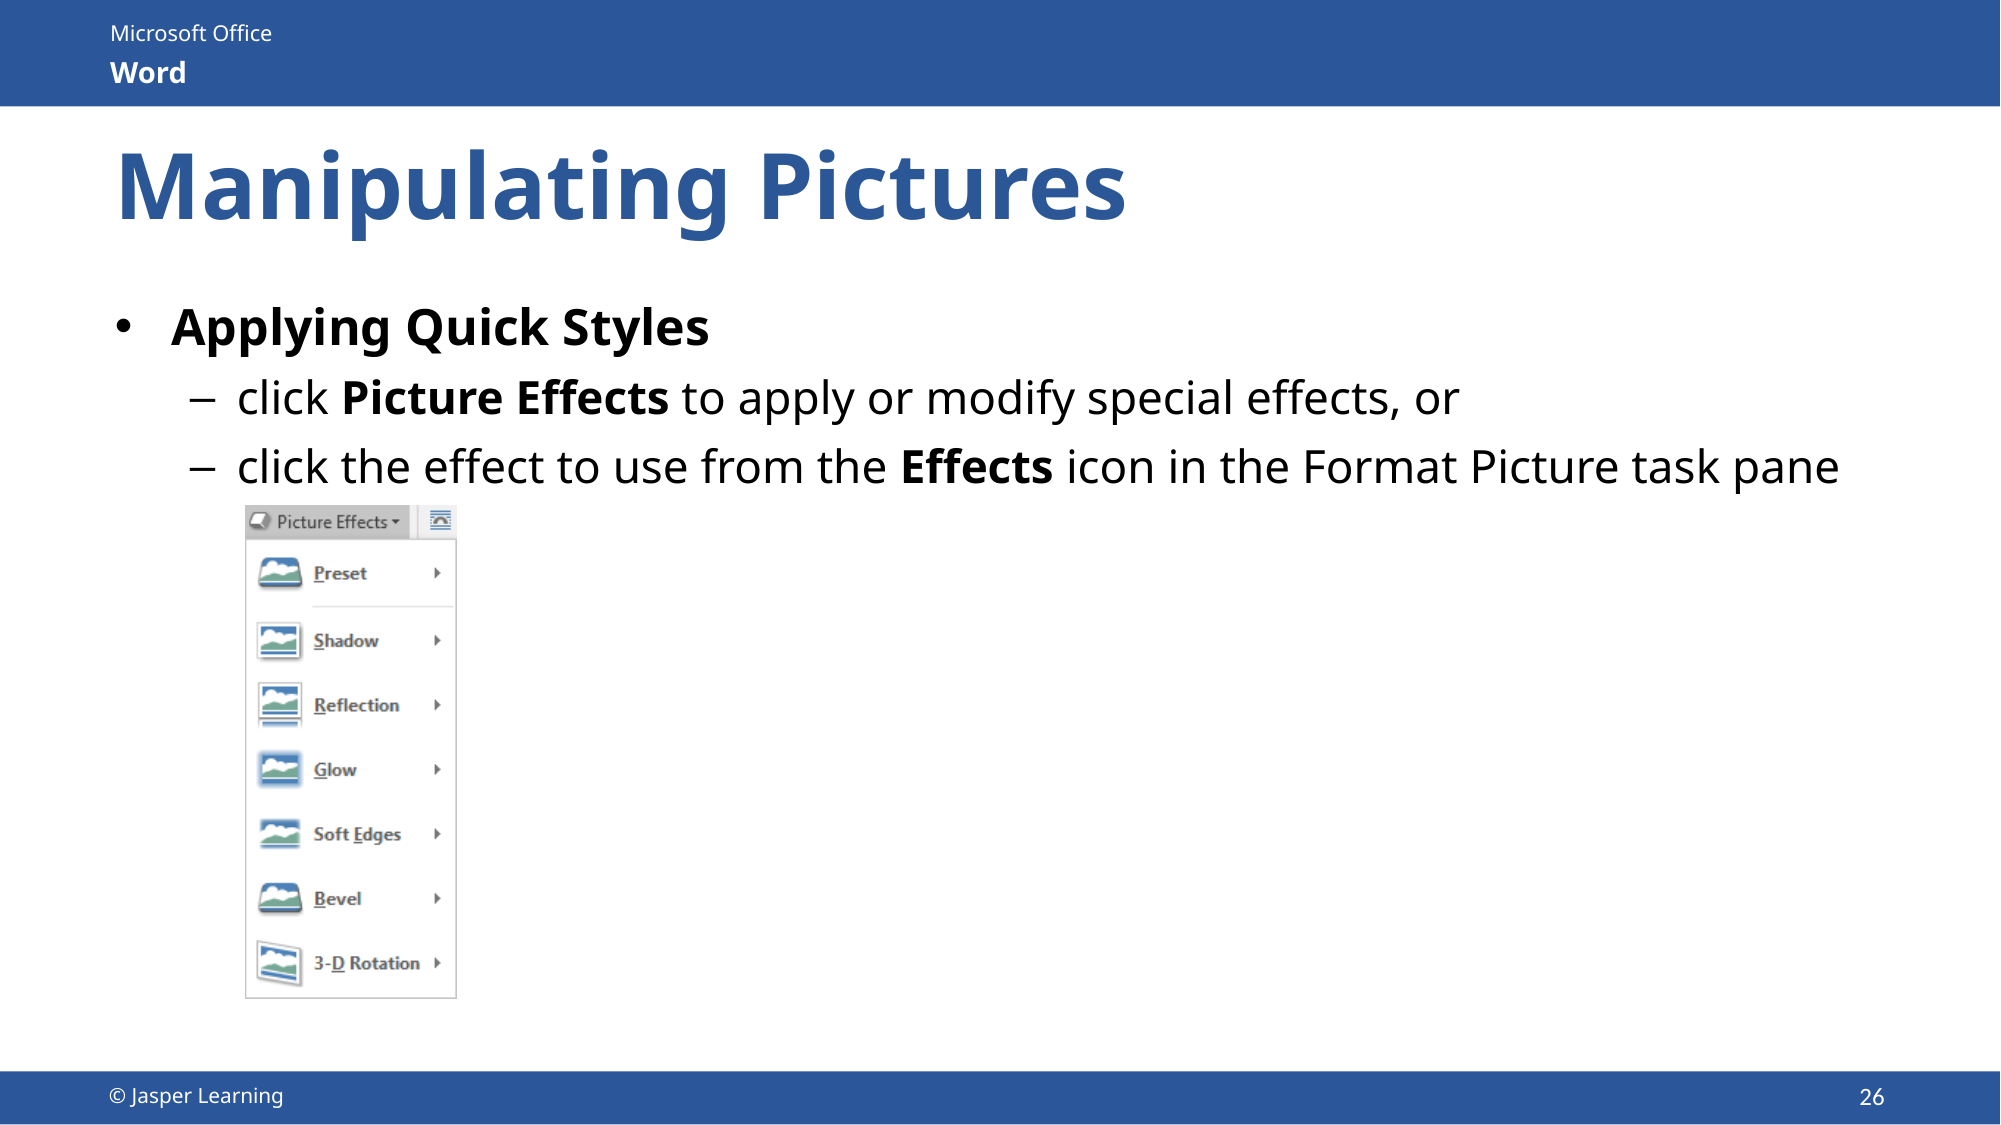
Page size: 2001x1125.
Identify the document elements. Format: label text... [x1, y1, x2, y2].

footer © Jasper Learning [94, 1066, 769, 1125]
slide_number 26 [1433, 1065, 1900, 1125]
list Applying Quick Styles click Picture Effects to apply or modify special effects, or click the effect to use from the Effects icon in the Format Picture task pane [99, 283, 1900, 1026]
picture [245, 505, 457, 1000]
title Manipulating Pictures [99, 118, 1866, 248]
